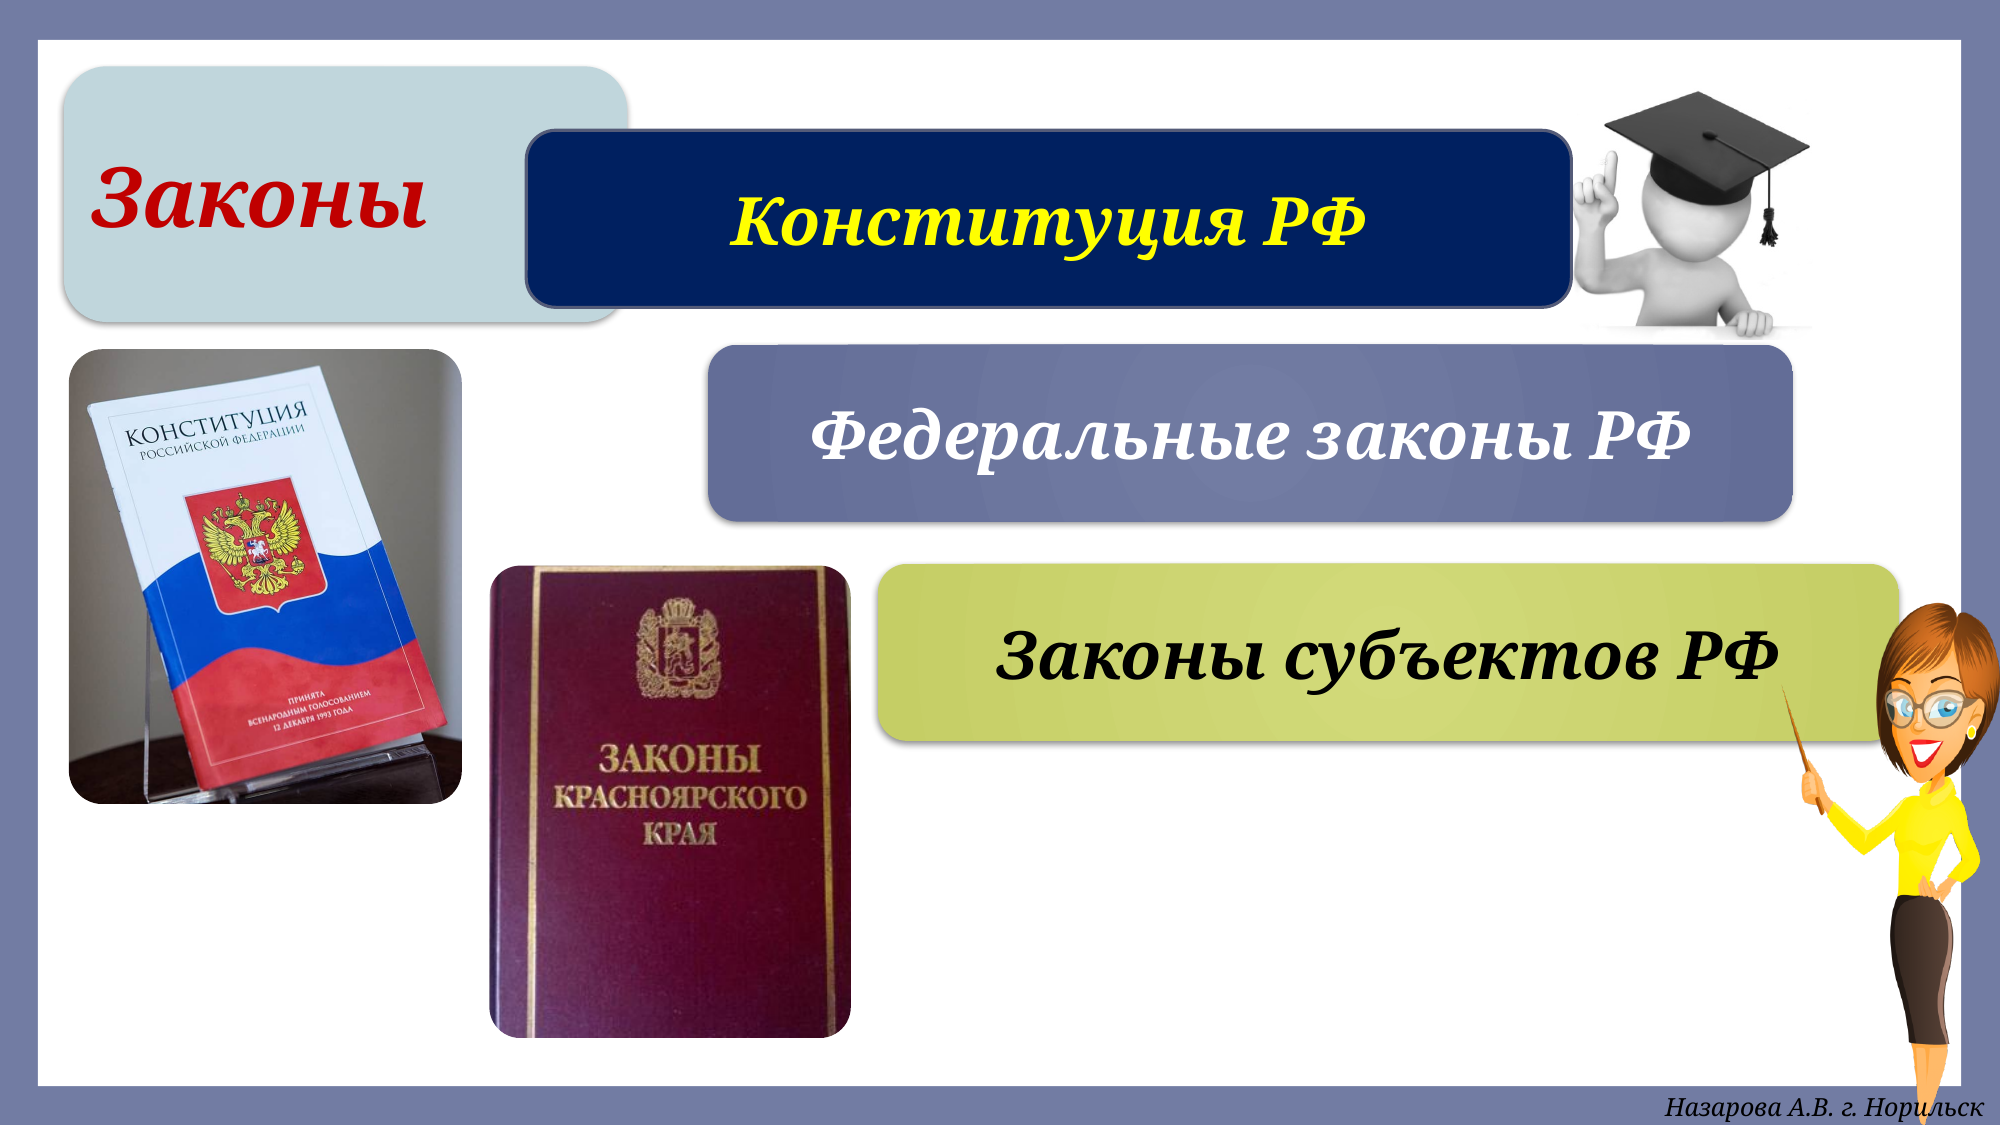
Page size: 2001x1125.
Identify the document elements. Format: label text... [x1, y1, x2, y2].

text_box Конституция РФ [524, 128, 1562, 309]
text_box Назарова А.В. г. Норильск [1583, 1084, 1775, 1125]
picture [1781, 602, 2000, 1125]
picture [68, 348, 463, 805]
picture [1568, 87, 1813, 340]
text_box Законы субъектов РФ [877, 563, 1900, 741]
text_box Федеральные законы РФ [708, 344, 1793, 522]
picture [489, 565, 852, 1039]
text_box Законы [63, 66, 628, 323]
